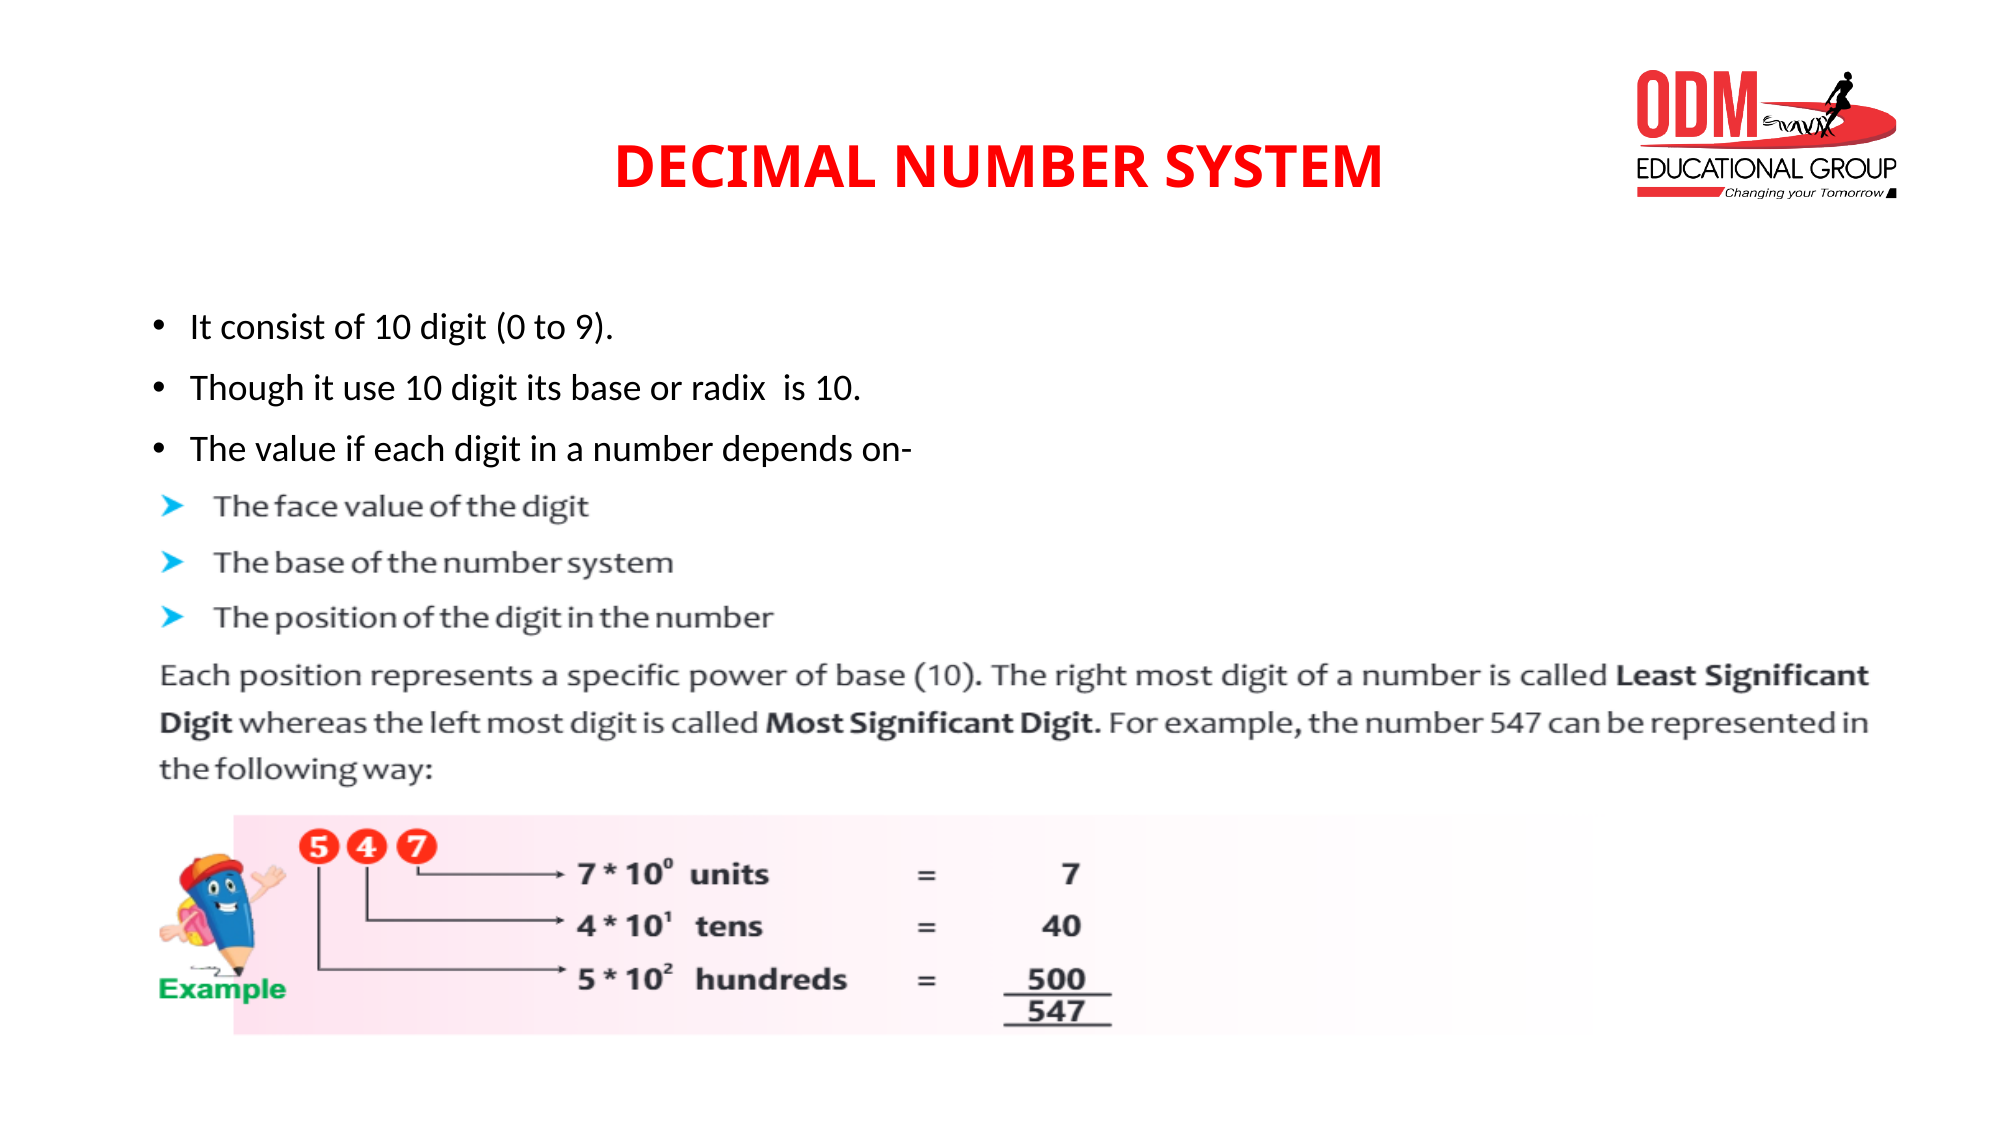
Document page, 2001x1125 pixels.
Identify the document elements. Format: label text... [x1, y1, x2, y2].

title DECIMAL NUMBER SYSTEM [137, 59, 1863, 278]
picture [99, 482, 1897, 1036]
list It consist of 10 digit (0 to 9). Though it use 10 digit its base or radix is 10. The value if each digit in a number depends on- [137, 299, 1863, 482]
text_box [1637, 70, 1897, 199]
